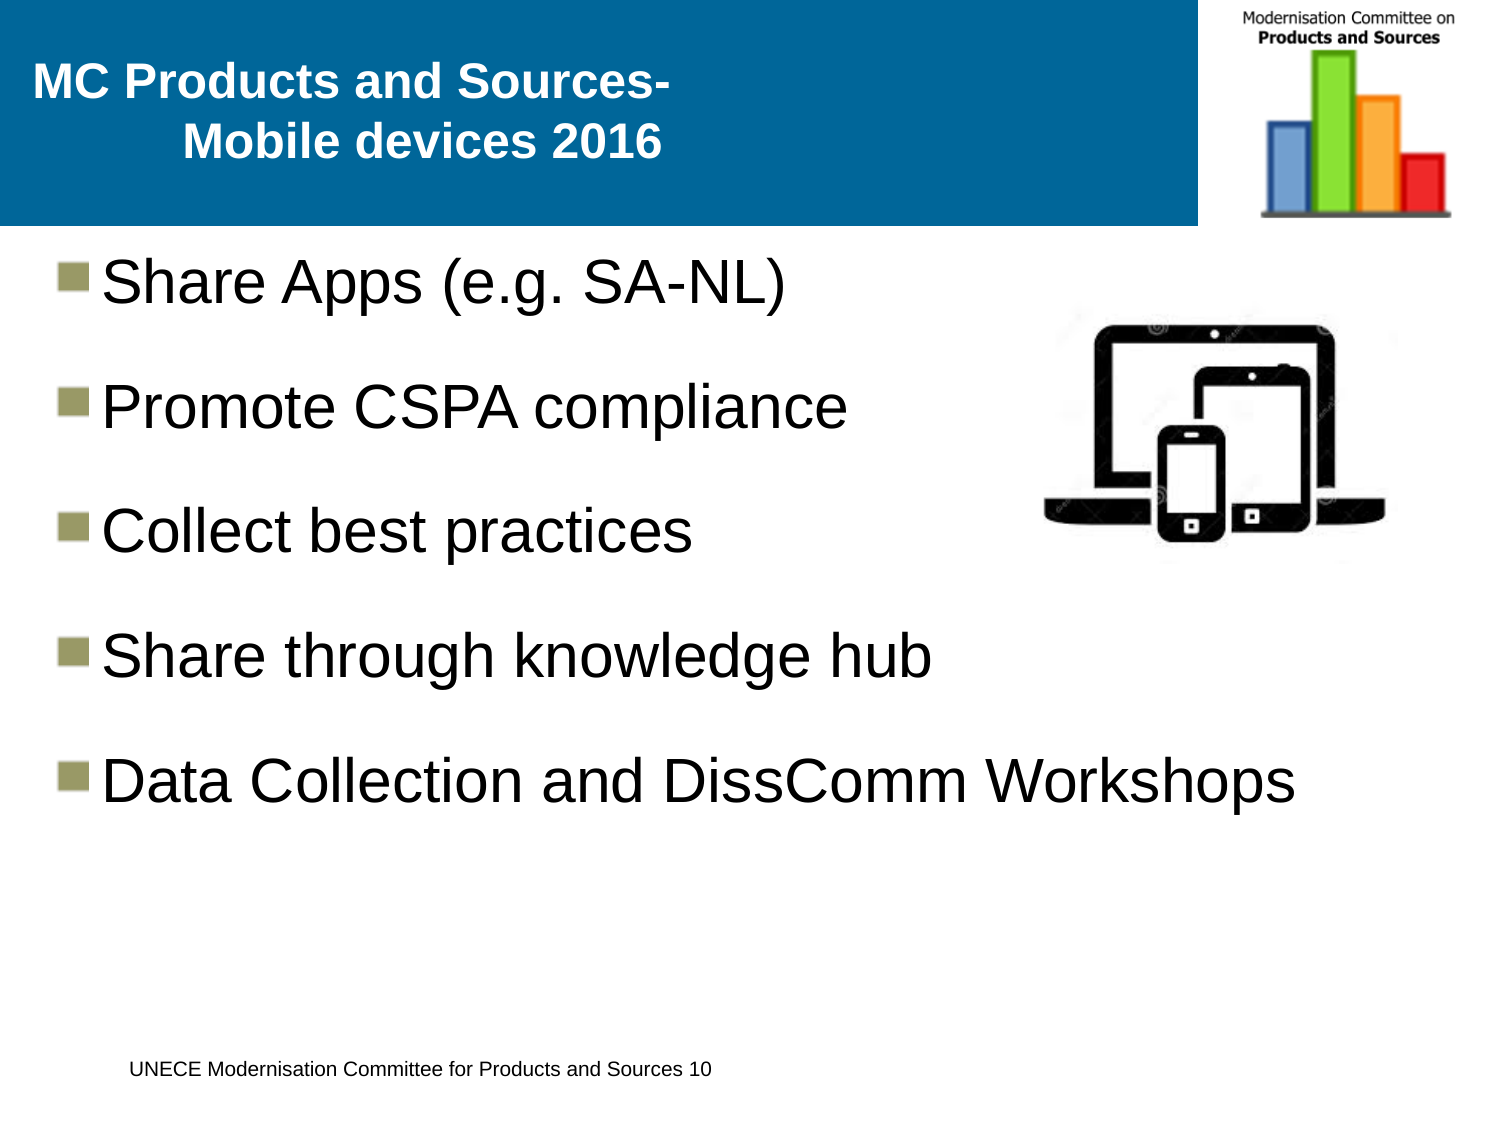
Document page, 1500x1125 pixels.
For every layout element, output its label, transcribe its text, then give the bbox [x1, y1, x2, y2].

picture [44, 755, 89, 800]
list Share Apps (e.g. SA-NL) Promote CSPA compliance Collect best practices Share through knowledge hub Data Collection and DissComm Workshops [29, 232, 1483, 1043]
title MC Products and Sources- Mobile devices 2016 [16, 14, 1178, 203]
picture [44, 256, 89, 300]
picture [44, 506, 89, 550]
slide_number UNECE Modernisation Committee for Products and Sources 10 [113, 1040, 1443, 1089]
picture [1035, 279, 1398, 564]
picture [1199, 0, 1500, 227]
picture [44, 631, 89, 675]
picture [44, 381, 89, 425]
